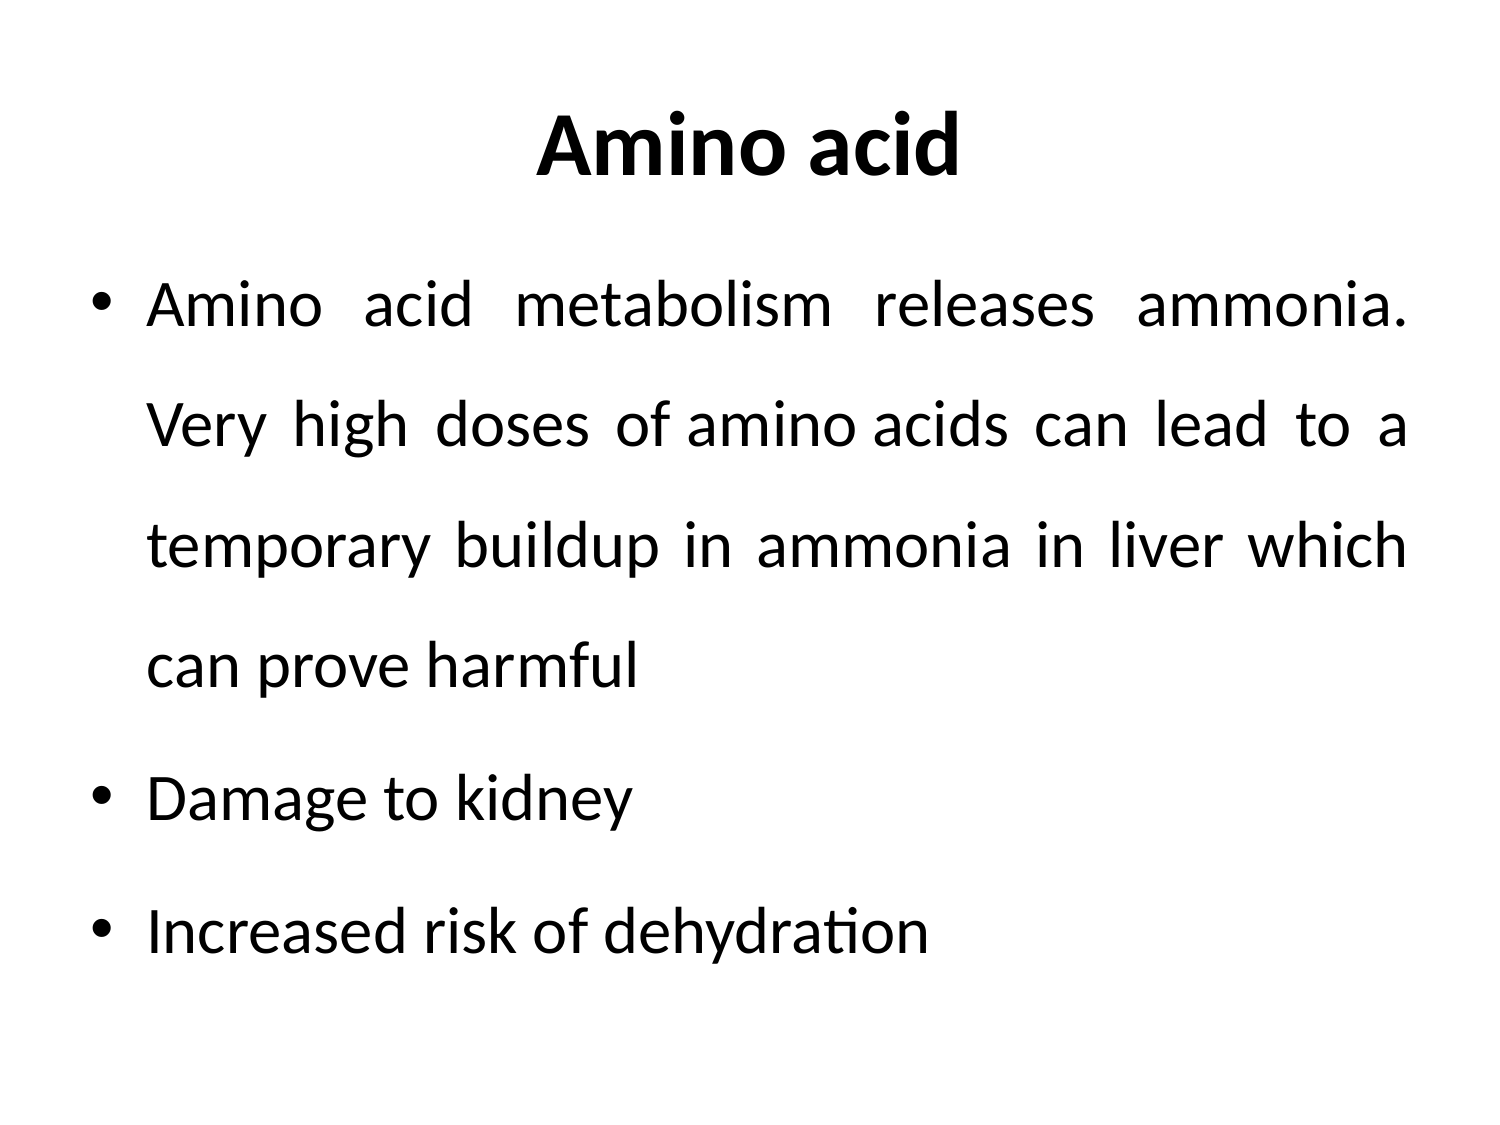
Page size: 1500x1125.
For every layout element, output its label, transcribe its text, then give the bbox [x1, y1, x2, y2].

list Amino acid metabolism releases ammonia. Very high doses of amino acids can lead to a temporary buildup in ammonia in liver which can prove harmful Damage to kidney Increased risk of dehydration [75, 212, 1425, 1005]
title Amino acid [75, 45, 1425, 212]
